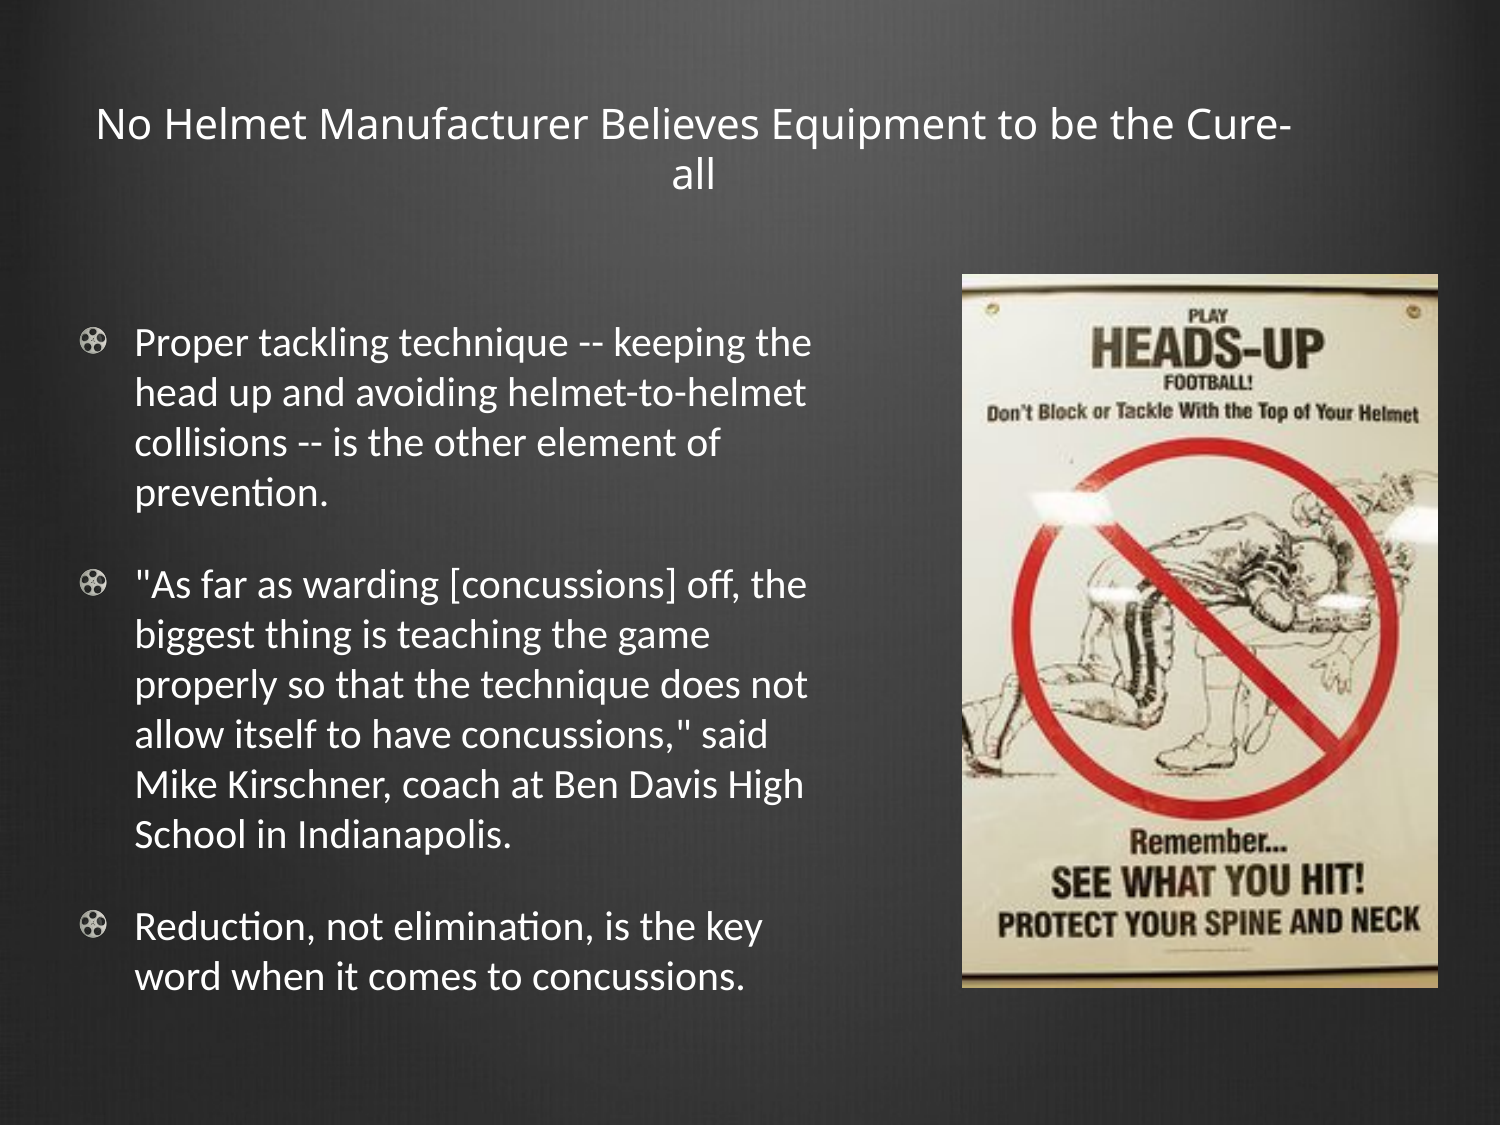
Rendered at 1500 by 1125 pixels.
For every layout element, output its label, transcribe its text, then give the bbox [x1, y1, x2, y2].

picture [78, 325, 108, 355]
title No Helmet Manufacturer Believes Equipment to be the Cure-all [62, 89, 1325, 207]
picture [78, 908, 108, 939]
picture [78, 567, 108, 597]
picture [962, 274, 1438, 988]
list Proper tackling technique -- keeping the head up and avoiding helmet-to-helmet collisions -- is the other element of prevention. "As far as warding [concussions] off, the biggest thing is teaching the game properly so that the technique does not allow itself to have concussions," said Mike Kirschner, coach at Ben Davis High School in Indianapolis. Reduction, not elimination, is the key word when it comes to concussions. [63, 307, 839, 1100]
